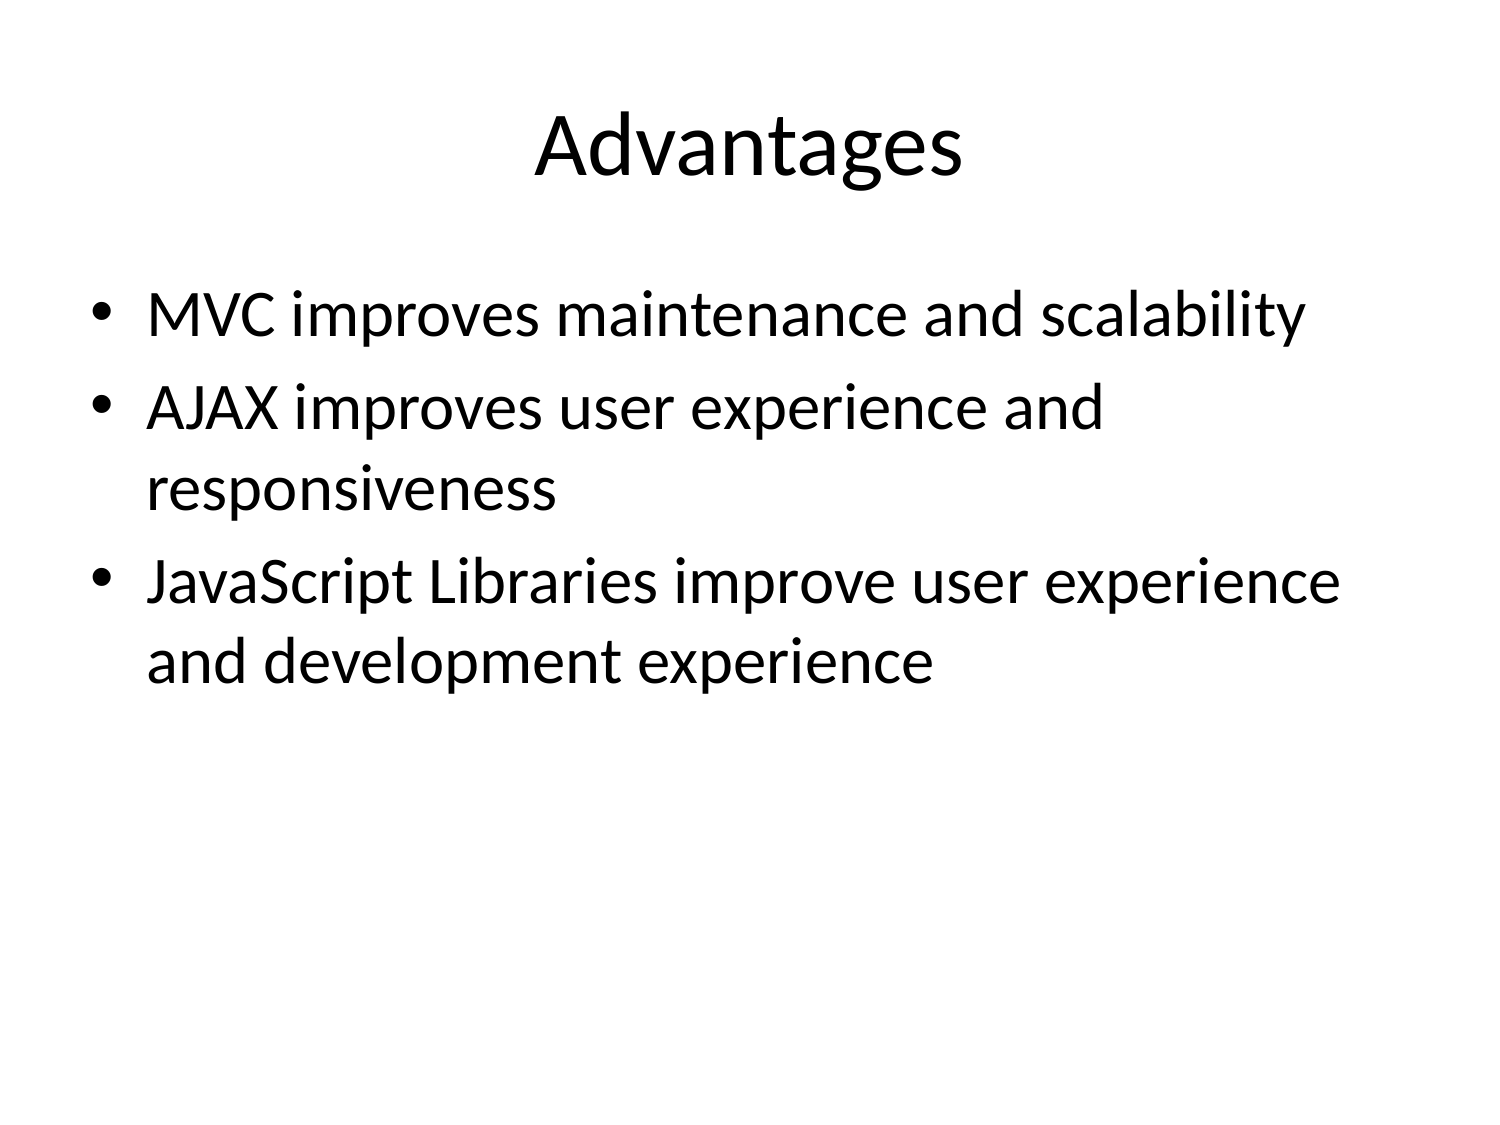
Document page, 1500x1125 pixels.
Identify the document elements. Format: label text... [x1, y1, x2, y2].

title Advantages [75, 45, 1425, 233]
list MVC improves maintenance and scalability AJAX improves user experience and responsiveness JavaScript Libraries improve user experience and development experience [75, 262, 1425, 1005]
